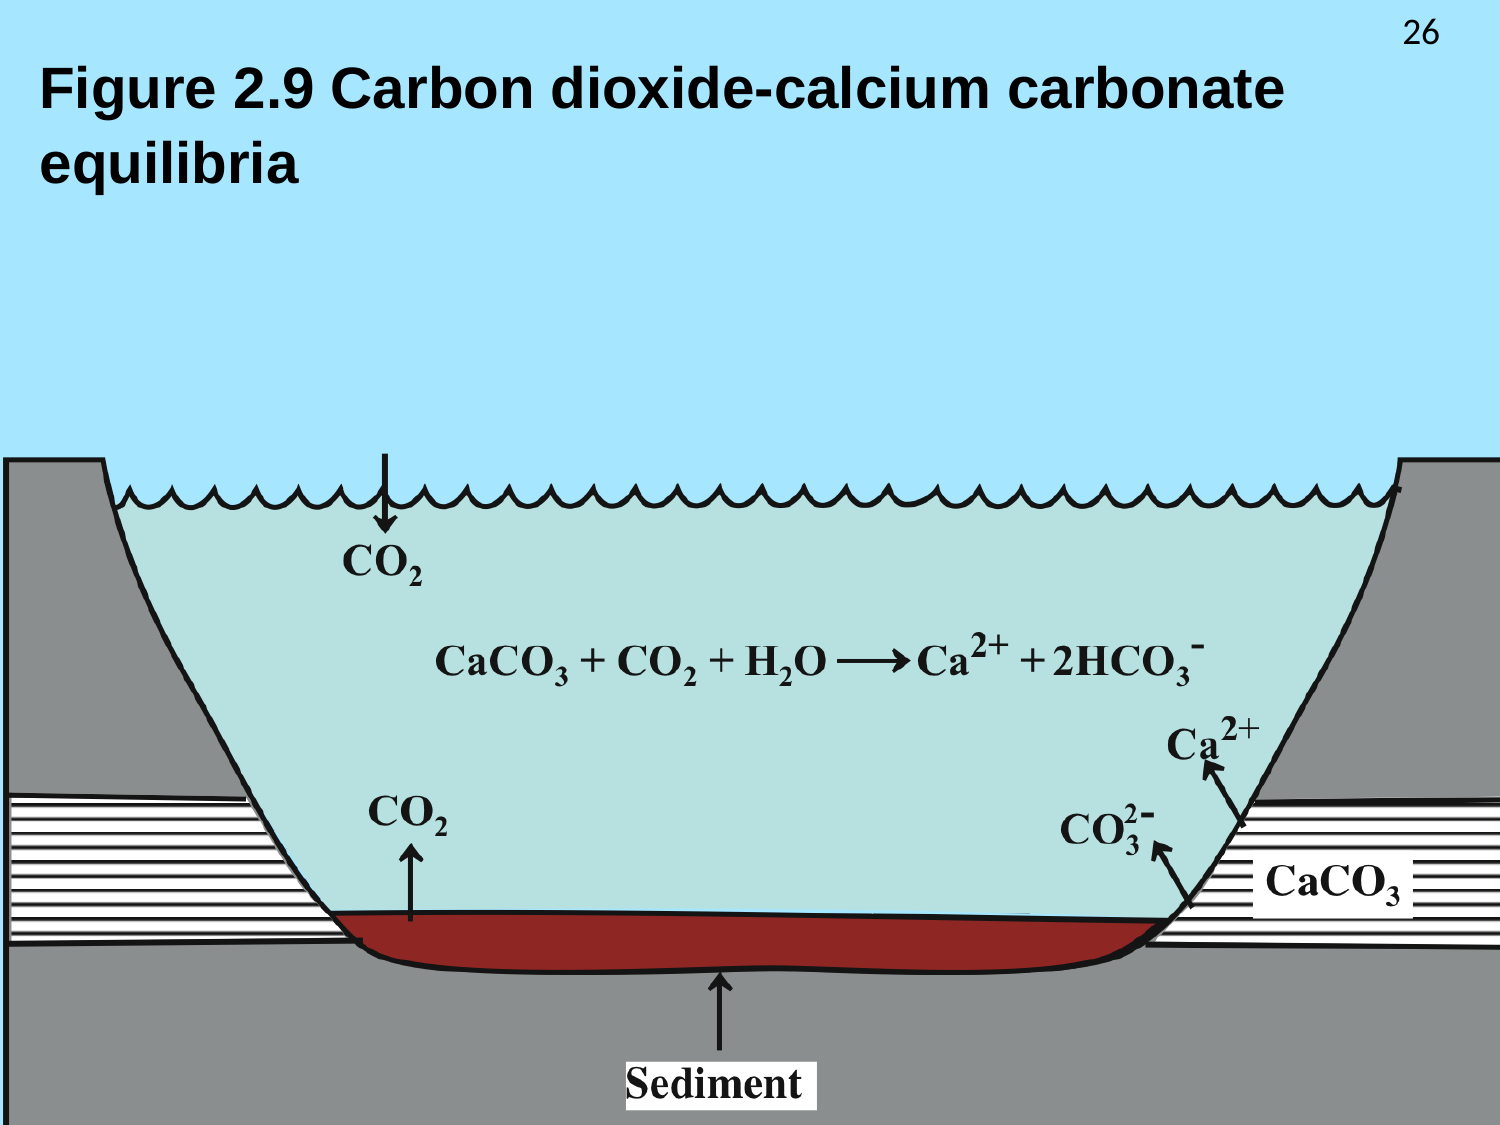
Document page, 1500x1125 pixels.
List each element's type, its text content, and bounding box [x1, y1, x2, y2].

text_box Figure 2.9 Carbon dioxide-calcium carbonate equilibria [24, 37, 1463, 203]
picture [0, 449, 1500, 1125]
text_box 26 [1387, 0, 1500, 60]
